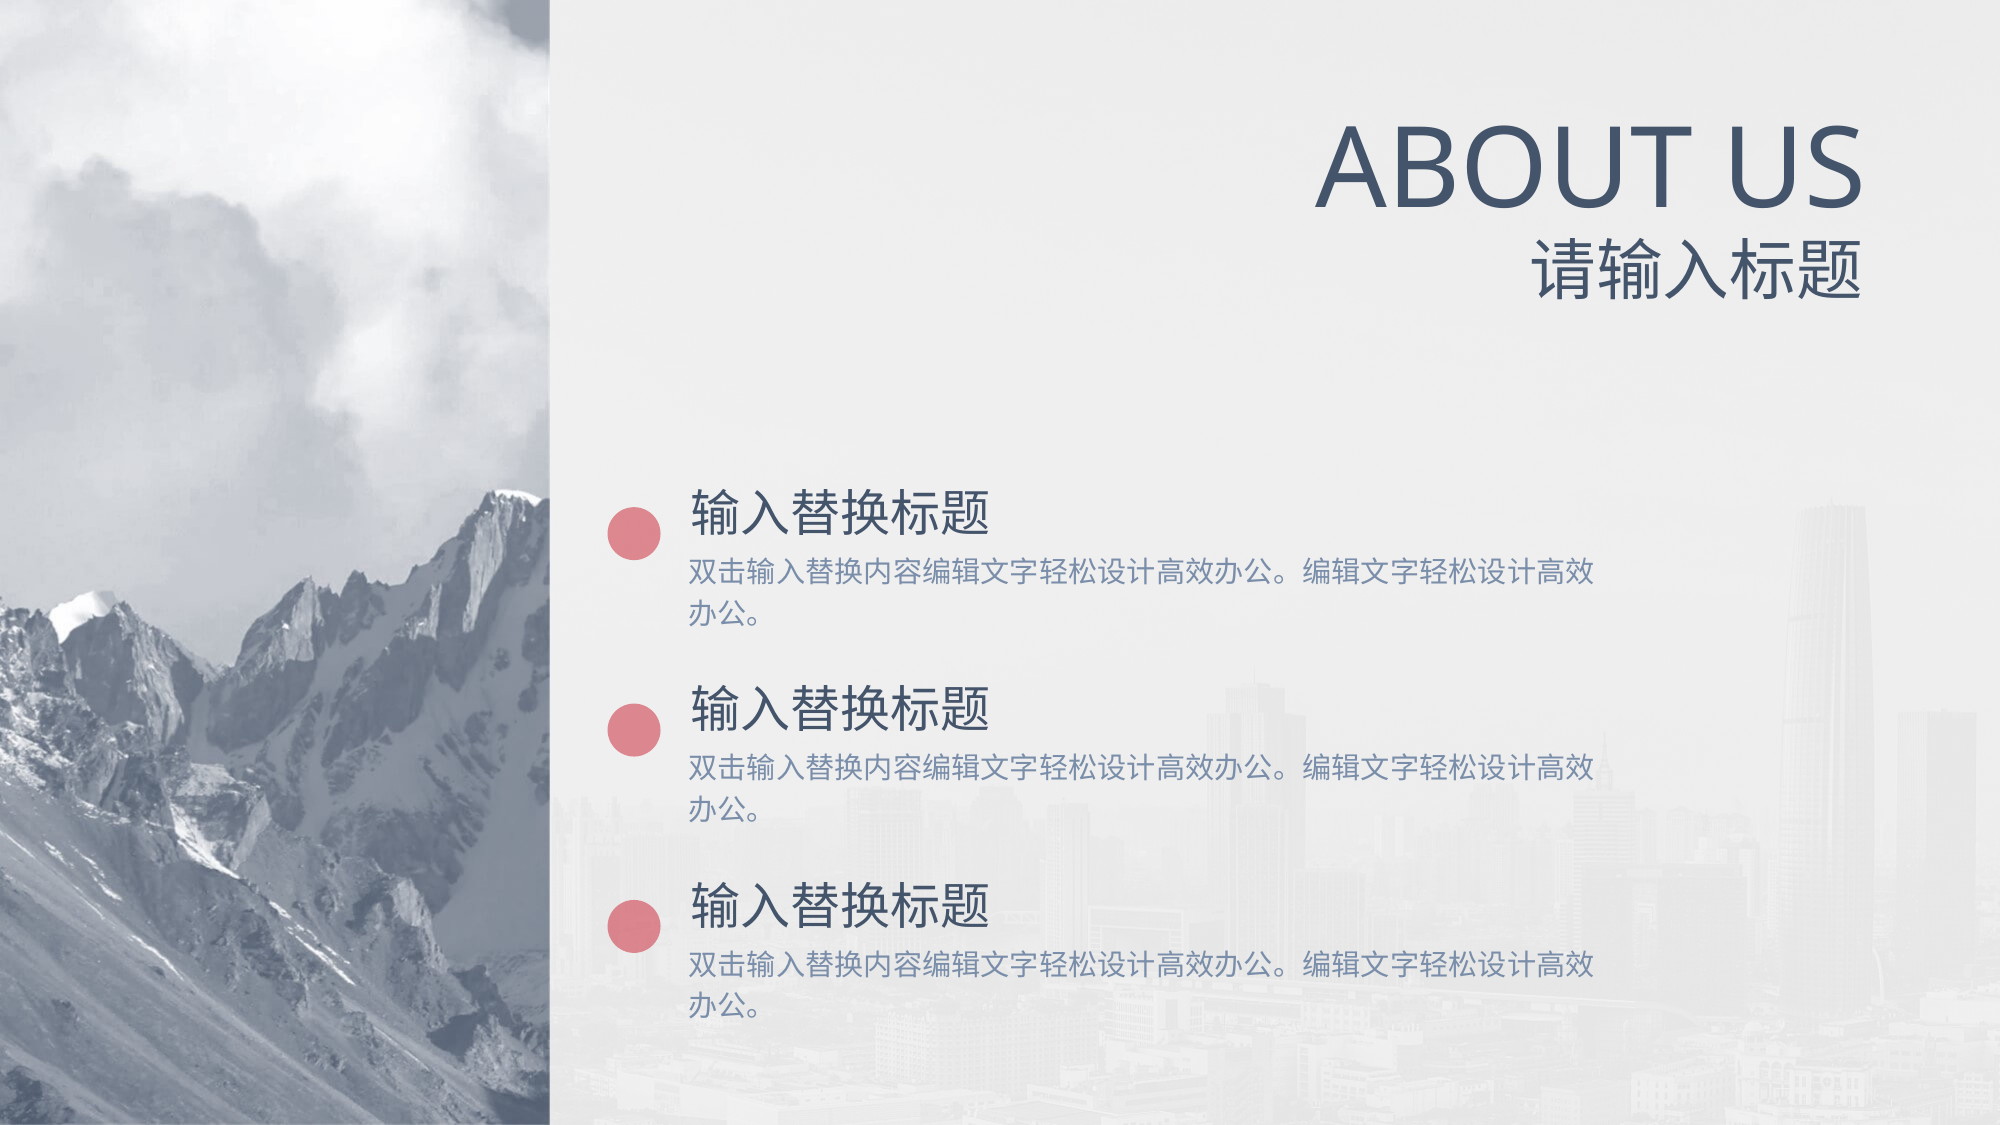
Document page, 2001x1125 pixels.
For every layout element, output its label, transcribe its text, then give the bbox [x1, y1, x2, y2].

picture [0, 0, 550, 1125]
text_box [607, 473, 1626, 639]
text_box ABOUT US [1300, 87, 1882, 238]
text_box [607, 670, 1626, 836]
text_box 请输入标题 [1514, 220, 1879, 316]
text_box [607, 866, 1626, 1032]
